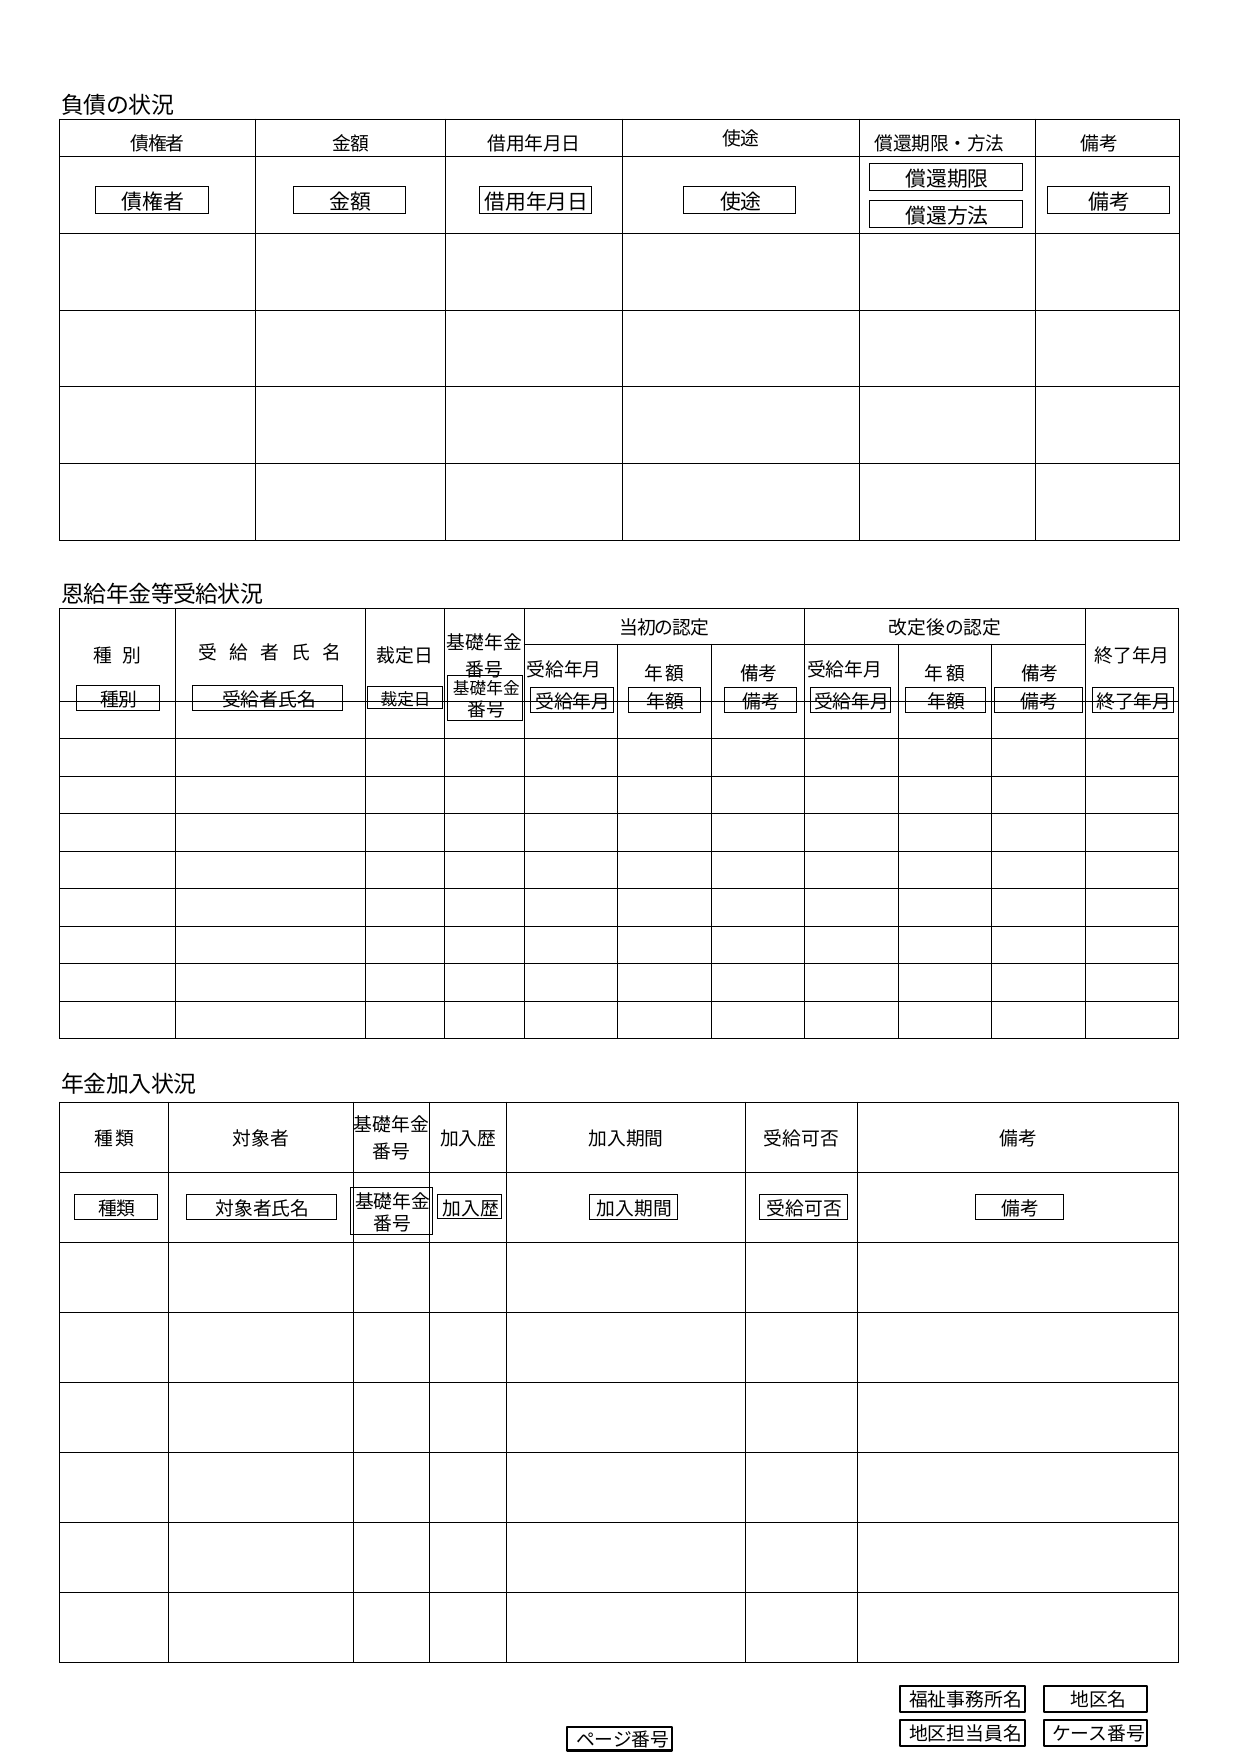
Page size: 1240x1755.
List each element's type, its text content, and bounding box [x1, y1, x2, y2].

table_cell [712, 889, 804, 926]
table_cell [176, 889, 365, 926]
table_cell [445, 702, 524, 738]
table_cell [430, 1173, 506, 1242]
table_cell [858, 1453, 1178, 1522]
table_cell [176, 964, 365, 1001]
table_cell [618, 889, 711, 926]
text_box 裁定日 [367, 686, 443, 709]
table_cell [445, 814, 524, 851]
text_box 基礎年金番号 [350, 1187, 433, 1235]
table_cell [860, 157, 1035, 233]
table_cell [1086, 852, 1178, 888]
table_cell [1036, 234, 1179, 310]
table_cell 備考 [992, 645, 1085, 701]
table_cell [430, 1453, 506, 1522]
text_box 終了年月 [1092, 687, 1174, 713]
table_cell [176, 927, 365, 963]
table_cell [507, 1383, 745, 1452]
table_cell 年額 [899, 645, 991, 701]
table_cell [1086, 927, 1178, 963]
table_cell [860, 387, 1035, 463]
table_header 当初の認定 [525, 609, 804, 644]
table_cell [446, 387, 622, 463]
table_cell [256, 234, 445, 310]
table_cell [446, 234, 622, 310]
table_cell [623, 387, 859, 463]
table_cell [445, 927, 524, 963]
table_header 金額 [256, 120, 445, 156]
table_cell [354, 1523, 429, 1592]
table_cell [60, 464, 255, 540]
table_cell [445, 777, 524, 813]
table_cell [805, 927, 898, 963]
table_cell [507, 1523, 745, 1592]
table_cell [60, 1453, 168, 1522]
table_header 受 給 者 氏 名 [176, 609, 365, 701]
table_cell [525, 739, 617, 776]
text_box 年額 [905, 687, 986, 713]
table_cell [366, 739, 444, 776]
table_cell [618, 927, 711, 963]
table_cell [366, 1002, 444, 1038]
table_cell [169, 1173, 353, 1242]
table_cell [525, 702, 617, 738]
table_cell [618, 814, 711, 851]
table_cell [860, 311, 1035, 386]
table_cell [256, 464, 445, 540]
table_cell [992, 739, 1085, 776]
table_cell [60, 311, 255, 386]
table_cell [618, 702, 711, 738]
table_header 備考 [858, 1103, 1178, 1172]
table_cell [805, 852, 898, 888]
table_cell [899, 814, 991, 851]
table_cell [899, 739, 991, 776]
table_cell [992, 1002, 1085, 1038]
table_cell [446, 464, 622, 540]
table_header 債権者 [60, 120, 255, 156]
table_cell [525, 927, 617, 963]
table_cell [430, 1313, 506, 1382]
table_cell [712, 777, 804, 813]
table_cell [176, 852, 365, 888]
table_cell [366, 702, 444, 738]
text_box 備考 [724, 687, 797, 713]
table_cell [860, 464, 1035, 540]
table_cell [445, 1002, 524, 1038]
table_cell [169, 1523, 353, 1592]
table_cell [992, 814, 1085, 851]
table_cell [430, 1593, 506, 1662]
table_cell [805, 964, 898, 1001]
table_cell [1036, 311, 1179, 386]
table_cell [805, 889, 898, 926]
text_box 備考 [994, 687, 1083, 713]
table_cell [169, 1313, 353, 1382]
table_cell [446, 311, 622, 386]
table_cell [354, 1383, 429, 1452]
table_cell [176, 814, 365, 851]
table_cell [60, 1313, 168, 1382]
text_box 受給年月 [530, 687, 614, 713]
table_cell [446, 157, 622, 233]
table_cell 受給年月 [525, 645, 617, 701]
table_cell [712, 1002, 804, 1038]
table_cell [992, 852, 1085, 888]
table_header 備考 [1036, 120, 1179, 156]
table_cell [1086, 1002, 1178, 1038]
table_header 終了年月 [1086, 609, 1178, 701]
table_cell [60, 852, 175, 888]
table_header 種 別 [60, 609, 175, 701]
table_cell [60, 702, 175, 738]
text_box 借用年月日 [479, 186, 592, 214]
table_cell [1036, 157, 1179, 233]
table_cell [60, 1523, 168, 1592]
table_cell [712, 964, 804, 1001]
table_header 借用年月日 [446, 120, 622, 156]
table_cell [445, 739, 524, 776]
table_cell [60, 964, 175, 1001]
table_cell [992, 964, 1085, 1001]
table_header 受給可否 [746, 1103, 857, 1172]
table_cell [746, 1523, 857, 1592]
table_cell [60, 1173, 168, 1242]
table_cell [623, 234, 859, 310]
table_cell [60, 814, 175, 851]
table_cell [60, 1383, 168, 1452]
table_cell [1086, 702, 1178, 738]
text_box 福祉事務所名 [898, 1684, 1027, 1714]
table_header 裁定日 [366, 609, 444, 701]
table_cell [746, 1173, 857, 1242]
table_cell [176, 739, 365, 776]
text_box 地区名 [1042, 1684, 1149, 1714]
table_cell [366, 964, 444, 1001]
table_cell [354, 1235, 429, 1242]
text_box 恩給年金等受給状況 [59, 577, 298, 607]
table_header 基礎年金番号 [354, 1103, 429, 1172]
table_cell [256, 311, 445, 386]
text_box 加入歴 [437, 1194, 502, 1219]
table_cell [1086, 814, 1178, 851]
table_cell [60, 889, 175, 926]
table_cell [430, 1523, 506, 1592]
text_box 年金加入状況 [59, 1067, 298, 1097]
table_cell [60, 1593, 168, 1662]
table_cell [354, 1313, 429, 1382]
table_cell [899, 1002, 991, 1038]
table_cell [525, 852, 617, 888]
table_cell [899, 777, 991, 813]
table_cell [992, 777, 1085, 813]
text_box ケース番号 [1042, 1718, 1149, 1748]
table_cell [1036, 387, 1179, 463]
table_cell [445, 889, 524, 926]
table_header 改定後の認定 [805, 609, 1085, 644]
table_cell [746, 1383, 857, 1452]
table_cell [746, 1243, 857, 1312]
table_cell [712, 814, 804, 851]
table_cell [899, 889, 991, 926]
table_cell [366, 889, 444, 926]
table_cell [430, 1243, 506, 1312]
table_header 償還期限・方法 [860, 120, 1035, 156]
table_cell [899, 702, 991, 738]
table_cell [805, 814, 898, 851]
table_cell [746, 1593, 857, 1662]
table_cell [712, 852, 804, 888]
table_cell [169, 1383, 353, 1452]
table_cell [176, 1002, 365, 1038]
table_cell [366, 777, 444, 813]
table_cell [992, 702, 1085, 738]
text_box 備考 [975, 1194, 1064, 1220]
table_cell 年額 [618, 645, 711, 701]
table_cell [256, 387, 445, 463]
table_cell [858, 1243, 1178, 1312]
table_cell [746, 1313, 857, 1382]
table_cell [256, 157, 445, 233]
table_cell [445, 964, 524, 1001]
table_cell [992, 927, 1085, 963]
table_header 基礎年金番号 [445, 609, 524, 701]
table_cell [507, 1453, 745, 1522]
table_cell [805, 1002, 898, 1038]
table_cell [525, 814, 617, 851]
table_cell [805, 739, 898, 776]
text_box 対象者氏名 [186, 1194, 337, 1220]
table_cell [746, 1453, 857, 1522]
table_cell [169, 1243, 353, 1312]
table_cell [169, 1453, 353, 1522]
text_box 受給可否 [759, 1194, 848, 1220]
table_cell [992, 889, 1085, 926]
text_box 加入期間 [589, 1194, 678, 1220]
text_box 債権者 [95, 186, 209, 214]
text_box 種類 [74, 1194, 158, 1220]
text_box 償還期限 [869, 163, 1023, 191]
text_box 使途 [683, 186, 796, 214]
table_cell [858, 1593, 1178, 1662]
table_cell [1086, 964, 1178, 1001]
table_header 対象者 [169, 1103, 353, 1172]
text_box 年額 [628, 687, 701, 713]
text_box 償還方法 [869, 200, 1023, 228]
table_cell [507, 1313, 745, 1382]
text_box 備考 [1047, 186, 1170, 214]
table_cell [507, 1243, 745, 1312]
table_cell [618, 777, 711, 813]
text_box 受給年月 [810, 687, 891, 713]
table_cell [899, 964, 991, 1001]
table_cell [507, 1593, 745, 1662]
table_cell [858, 1313, 1178, 1382]
text_box 受給者氏名 [192, 685, 343, 711]
table_cell 備考 [712, 645, 804, 701]
table_cell [899, 852, 991, 888]
table_cell [507, 1173, 745, 1242]
table_cell [618, 852, 711, 888]
table_cell [623, 311, 859, 386]
table_cell [60, 777, 175, 813]
table_header 加入歴 [430, 1103, 506, 1172]
table_cell [60, 387, 255, 463]
table_cell [60, 157, 255, 233]
text_box 負債の状況 [59, 88, 298, 119]
table_cell [618, 739, 711, 776]
table_cell [623, 464, 859, 540]
table_cell [525, 1002, 617, 1038]
table_header 種類 [60, 1103, 168, 1172]
table_cell [858, 1383, 1178, 1452]
table_cell [805, 777, 898, 813]
table_cell [712, 739, 804, 776]
text_box 基礎年金番号 [447, 675, 523, 721]
table_cell [366, 852, 444, 888]
table_cell [60, 234, 255, 310]
table_cell [354, 1243, 429, 1312]
table_cell [858, 1523, 1178, 1592]
table_cell [525, 777, 617, 813]
table_cell [60, 1002, 175, 1038]
table_cell [354, 1173, 429, 1187]
table_header 加入期間 [507, 1103, 745, 1172]
table_cell [899, 927, 991, 963]
table_cell 受給年月 [805, 645, 898, 701]
text_box 種別 [76, 685, 160, 711]
table_cell [354, 1453, 429, 1522]
table_cell [712, 702, 804, 738]
table_cell [525, 889, 617, 926]
text_box 金額 [293, 186, 406, 214]
table_cell [1086, 777, 1178, 813]
table_cell [1086, 739, 1178, 776]
table_cell [1036, 464, 1179, 540]
table_cell [169, 1593, 353, 1662]
table_cell [618, 1002, 711, 1038]
table_cell [366, 927, 444, 963]
table_cell [860, 234, 1035, 310]
table_cell [430, 1383, 506, 1452]
table_header 使途 [623, 120, 859, 156]
table_cell [805, 702, 898, 738]
table_cell [176, 702, 365, 738]
table_cell [623, 157, 859, 233]
table_cell [366, 814, 444, 851]
text_box ページ番号 [565, 1725, 674, 1753]
table_cell [858, 1173, 1178, 1242]
table_cell [525, 964, 617, 1001]
table_cell [60, 739, 175, 776]
table_cell [712, 927, 804, 963]
table_cell [60, 1243, 168, 1312]
table_cell [60, 927, 175, 963]
text_box 地区担当員名 [898, 1718, 1027, 1748]
table_cell [445, 852, 524, 888]
table_cell [1086, 889, 1178, 926]
table_cell [354, 1593, 429, 1662]
table_cell [618, 964, 711, 1001]
table_cell [176, 777, 365, 813]
